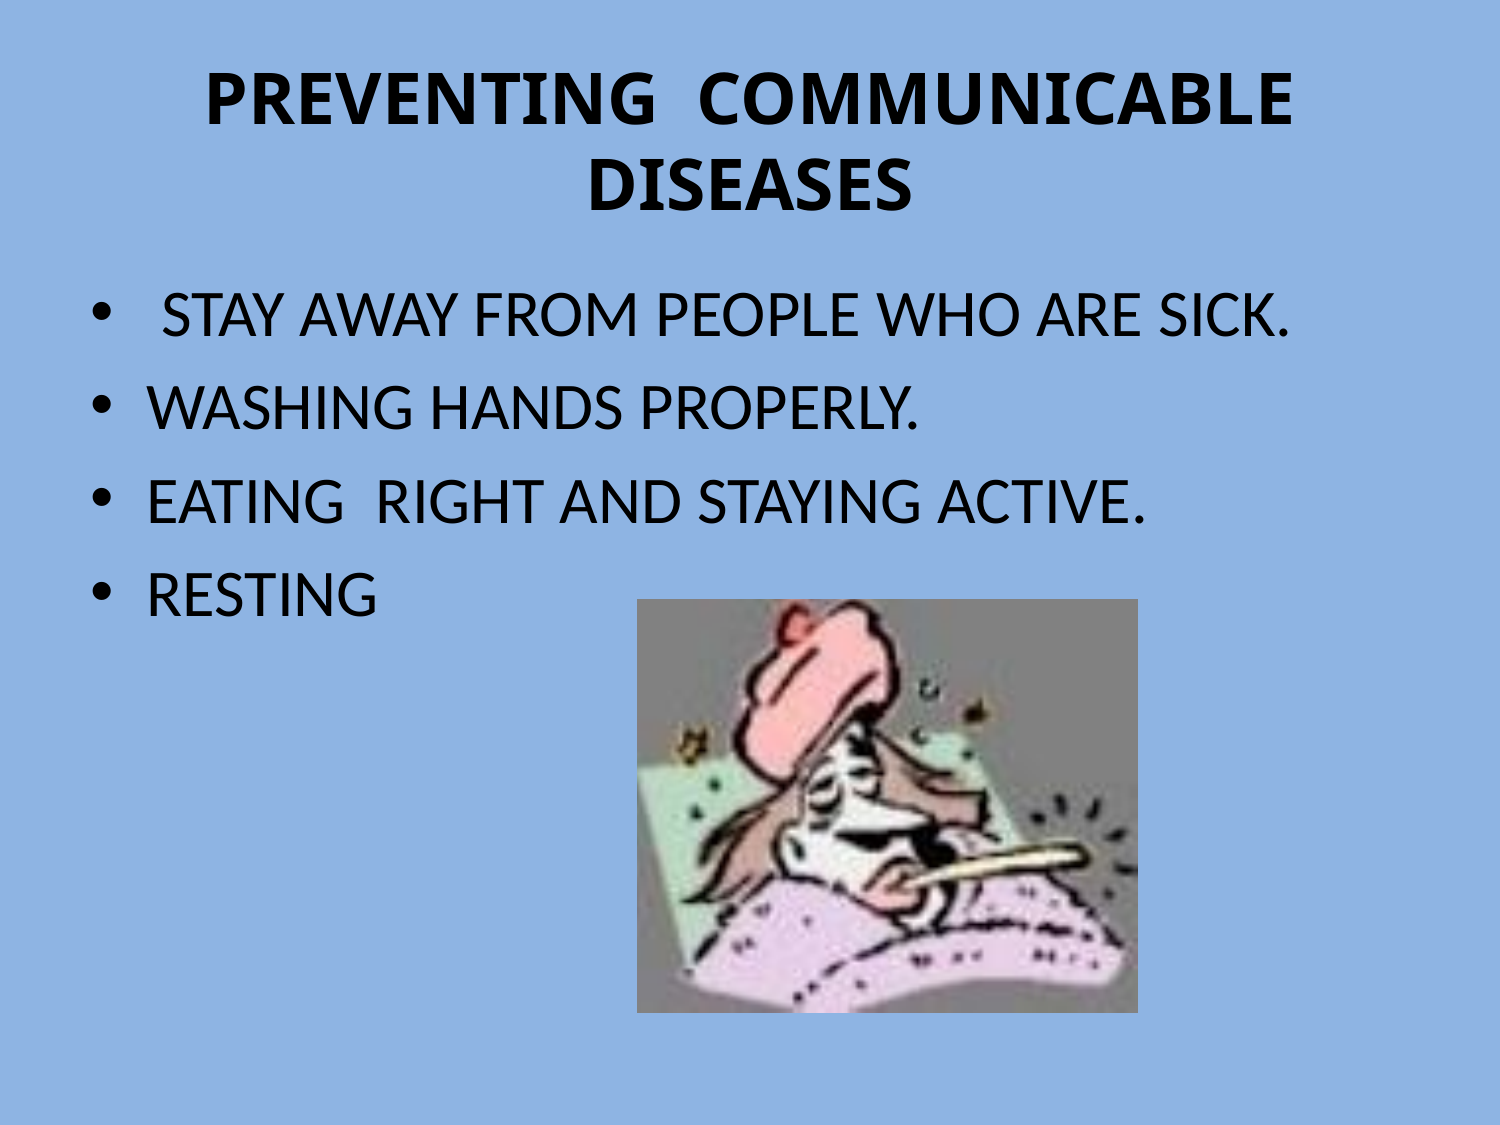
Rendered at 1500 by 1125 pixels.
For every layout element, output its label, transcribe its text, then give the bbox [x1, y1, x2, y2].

list STAY AWAY FROM PEOPLE WHO ARE SICK. WASHING HANDS PROPERLY. EATING RIGHT AND STAYING ACTIVE. RESTING [75, 262, 1425, 1005]
picture [637, 599, 1138, 1013]
title PREVENTING COMMUNICABLE DISEASES [75, 45, 1425, 233]
